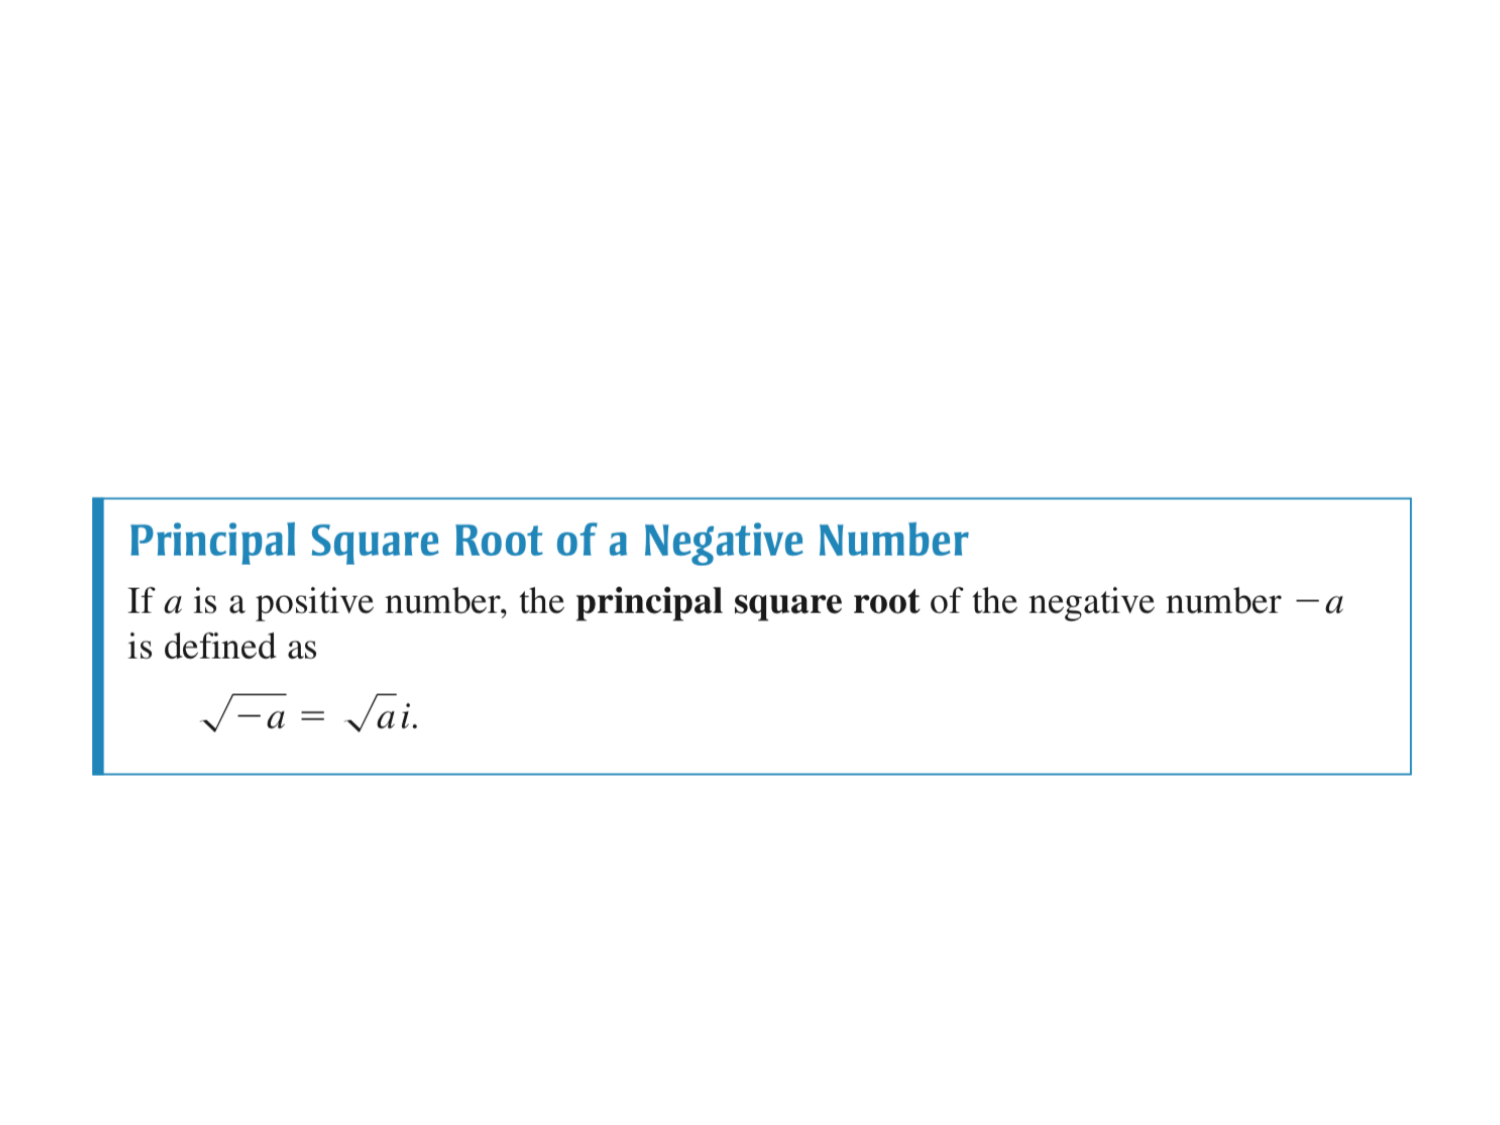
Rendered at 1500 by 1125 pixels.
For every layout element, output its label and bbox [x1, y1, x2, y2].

list [74, 262, 1426, 1006]
